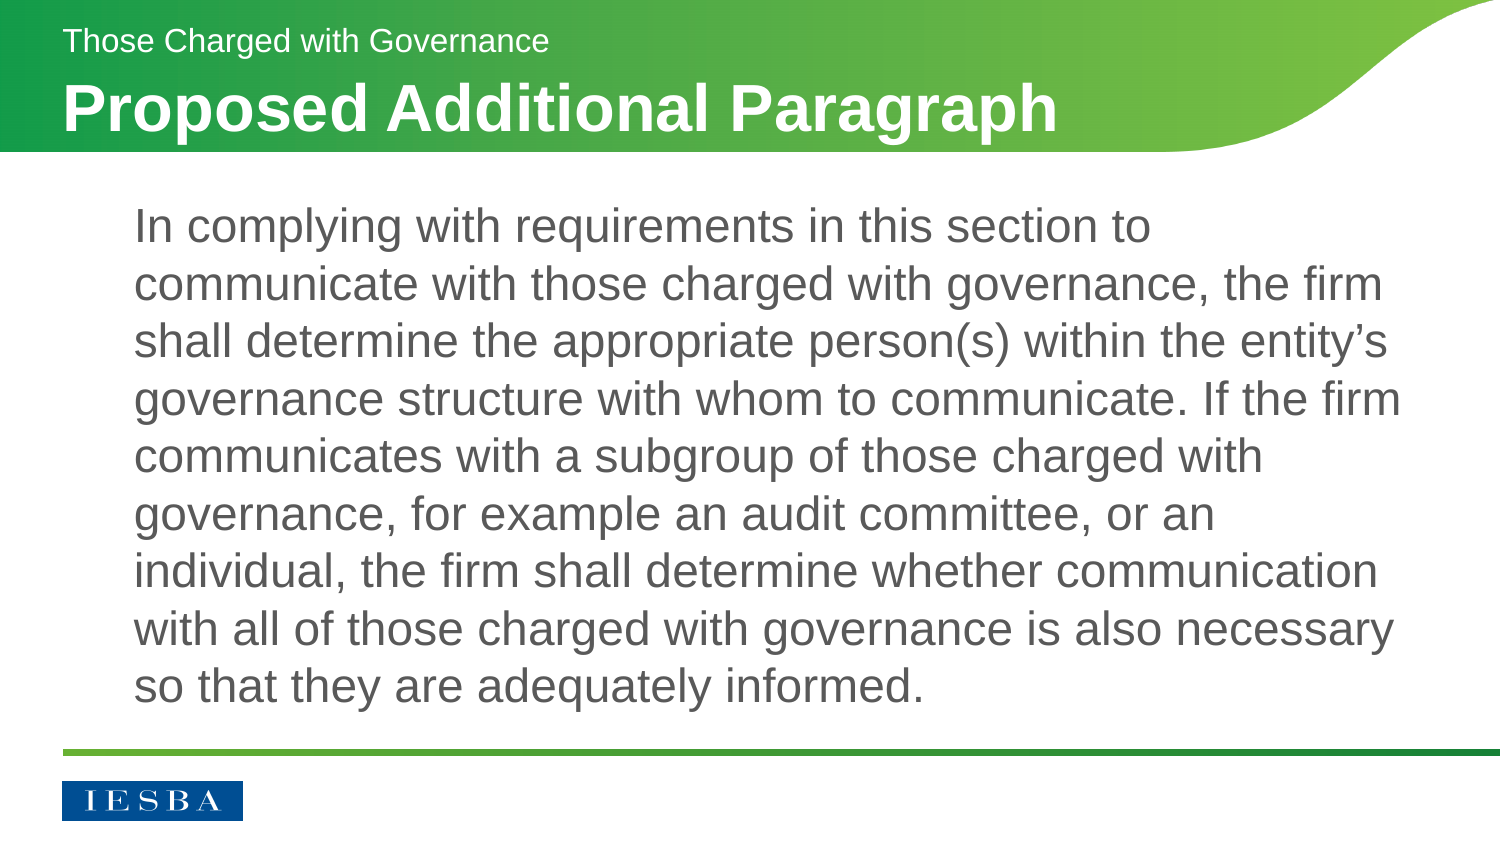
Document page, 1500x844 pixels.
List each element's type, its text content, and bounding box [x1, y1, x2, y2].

picture [62, 781, 243, 821]
list In complying with requirements in this section to communicate with those charged with governance, the firm shall determine the appropriate person(s) within the entity’s governance structure with whom to communicate. If the firm communicates with a subgroup of those charged with governance, for example an audit committee, or an individual, the firm shall determine whether communication with all of those charged with governance is also necessary so that they are adequately informed. [62, 187, 1450, 694]
title Proposed Additional Paragraph [62, 71, 1300, 138]
picture [0, 0, 1497, 152]
subtitle Those Charged with Governance [62, 18, 750, 60]
